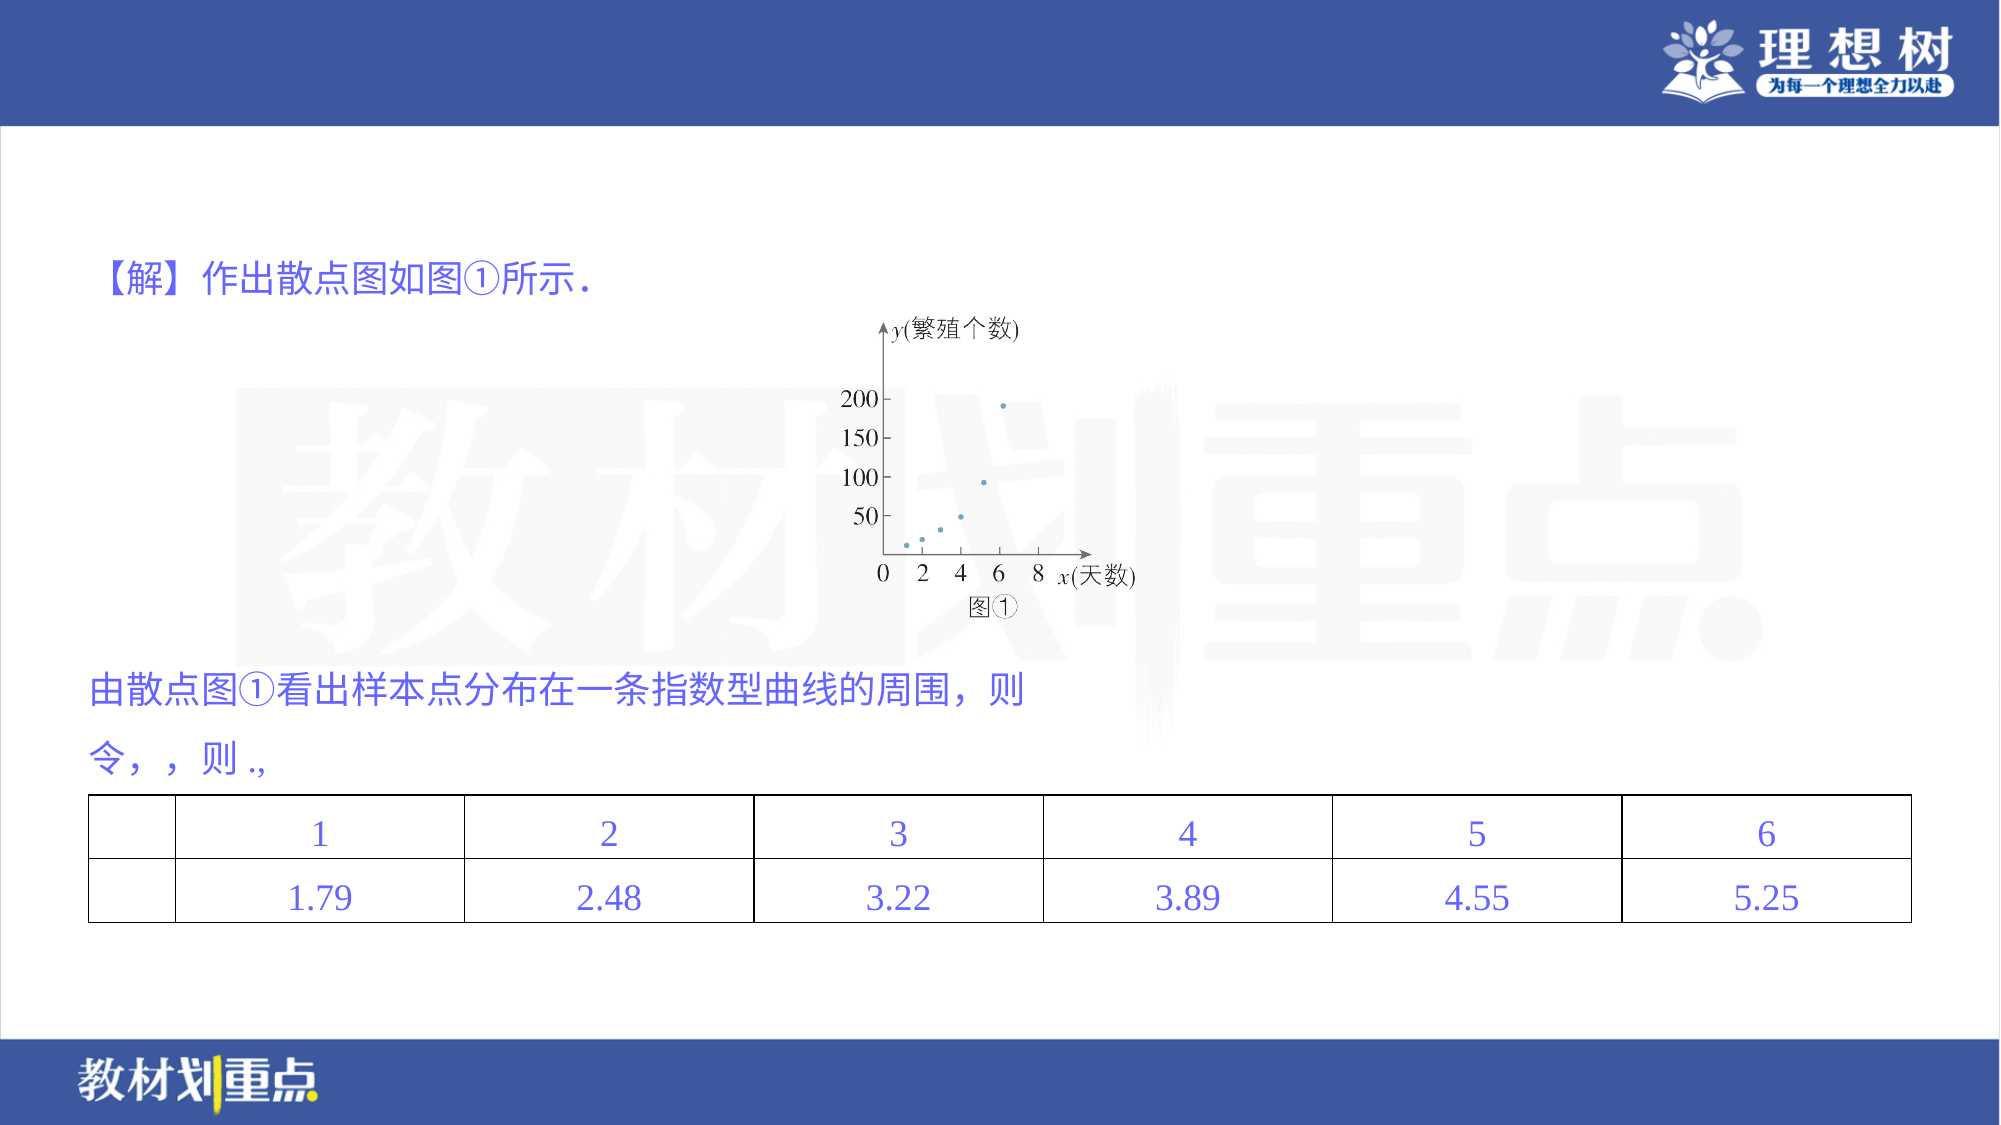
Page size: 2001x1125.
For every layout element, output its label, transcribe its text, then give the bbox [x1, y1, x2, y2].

text_box 【解】作出散点图如图①所示． [88, 233, 1911, 293]
picture [0, 0, 2000, 1125]
